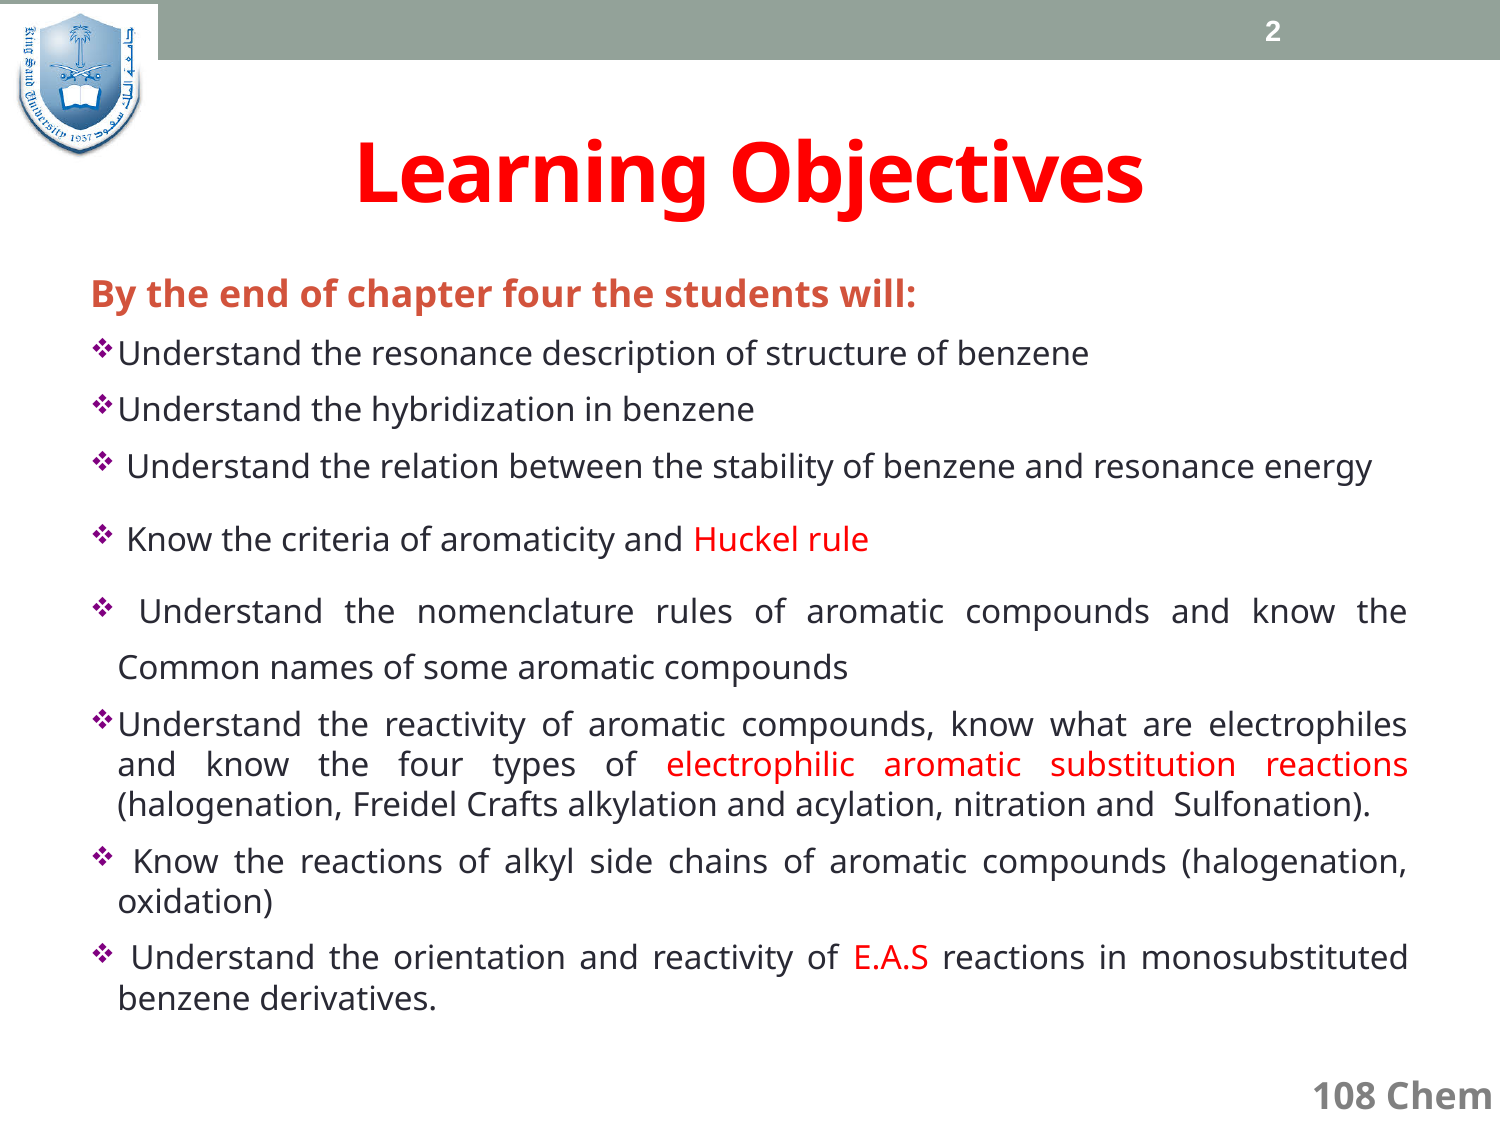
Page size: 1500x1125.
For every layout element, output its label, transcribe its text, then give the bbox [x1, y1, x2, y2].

picture [0, 4, 159, 163]
text_box 108 Chem [1297, 1064, 1500, 1125]
list By the end of chapter four the students will: Understand the resonance description of structure of benzene Understand the hybridization in benzene Understand the relation between the stability of benzene and resonance energy Know the criteria of aromaticity and Huckel rule Understand the nomenclature rules of aromatic compounds and know the Common names of some aromatic compounds Understand the reactivity of aromatic compounds, know what are electrophiles and know the four types of electrophilic aromatic substitution reactions (halogenation, Freidel Crafts alkylation and acylation, nitration and Sulfonation). Know the reactions of alkyl side chains of aromatic compounds (halogenation, oxidation) Understand the orientation and reactivity of E.A.S reactions in monosubstituted benzene derivatives. [75, 262, 1425, 1063]
slide_number 2 [1250, 3, 1425, 57]
title Learning Objectives [75, 87, 1425, 250]
